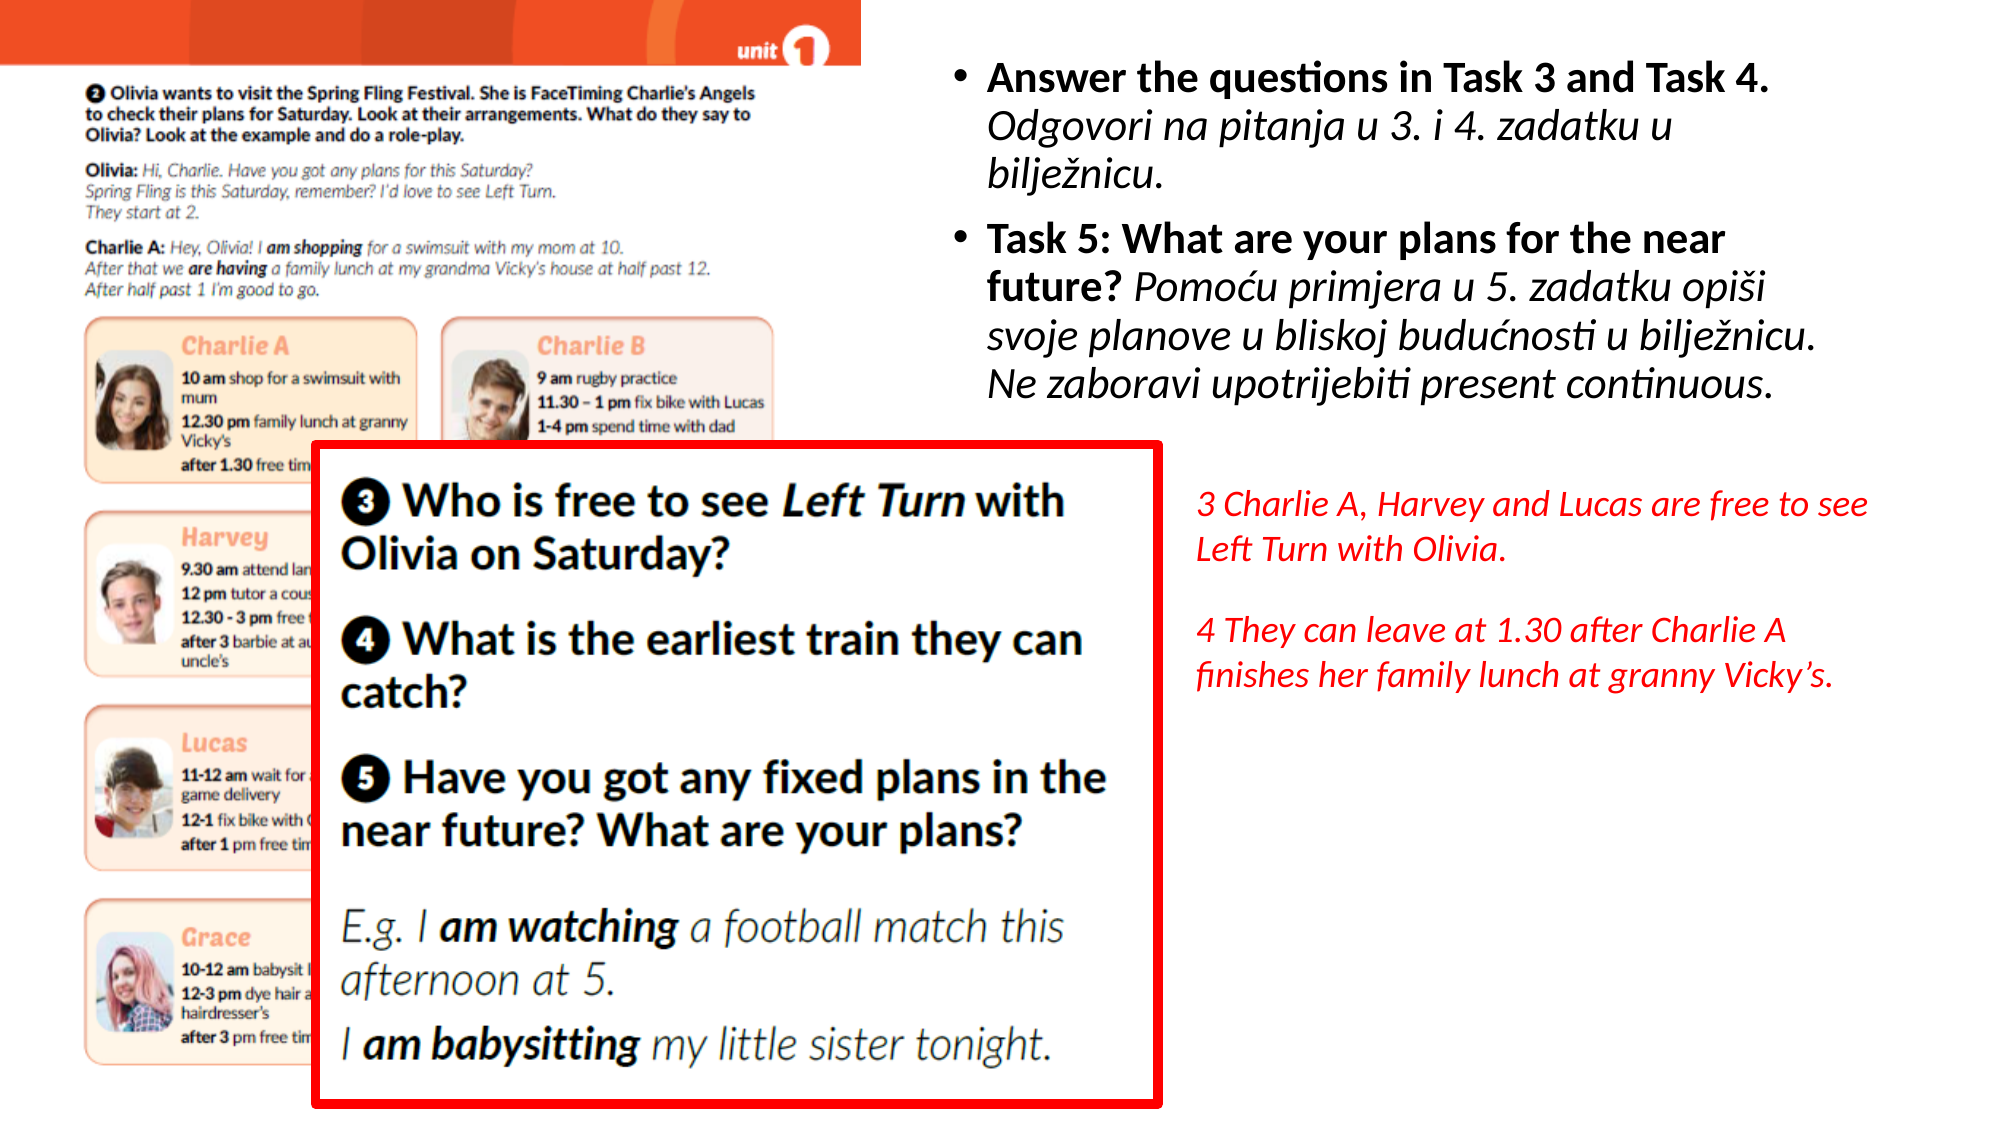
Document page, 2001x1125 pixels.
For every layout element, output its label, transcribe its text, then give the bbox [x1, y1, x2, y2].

list Answer the questions in Task 3 and Task 4. Odgovori na pitanja u 3. i 4. zadatku u bilježnicu. Task 5: What are your plans for the near future? Pomoću primjera u 5. zadatku opiši svoje planove u bliskoj budućnosti u bilježnicu. Ne zaboravi upotrijebiti present continuous. [937, 46, 1840, 429]
text_box 4 They can leave at 1.30 after Charlie A finishes her family lunch at granny Vicky’s. [1181, 597, 1897, 703]
picture [0, 0, 1154, 1125]
text_box 3 Charlie A, Harvey and Lucas are free to see Left Turn with Olivia. [1181, 471, 1897, 577]
